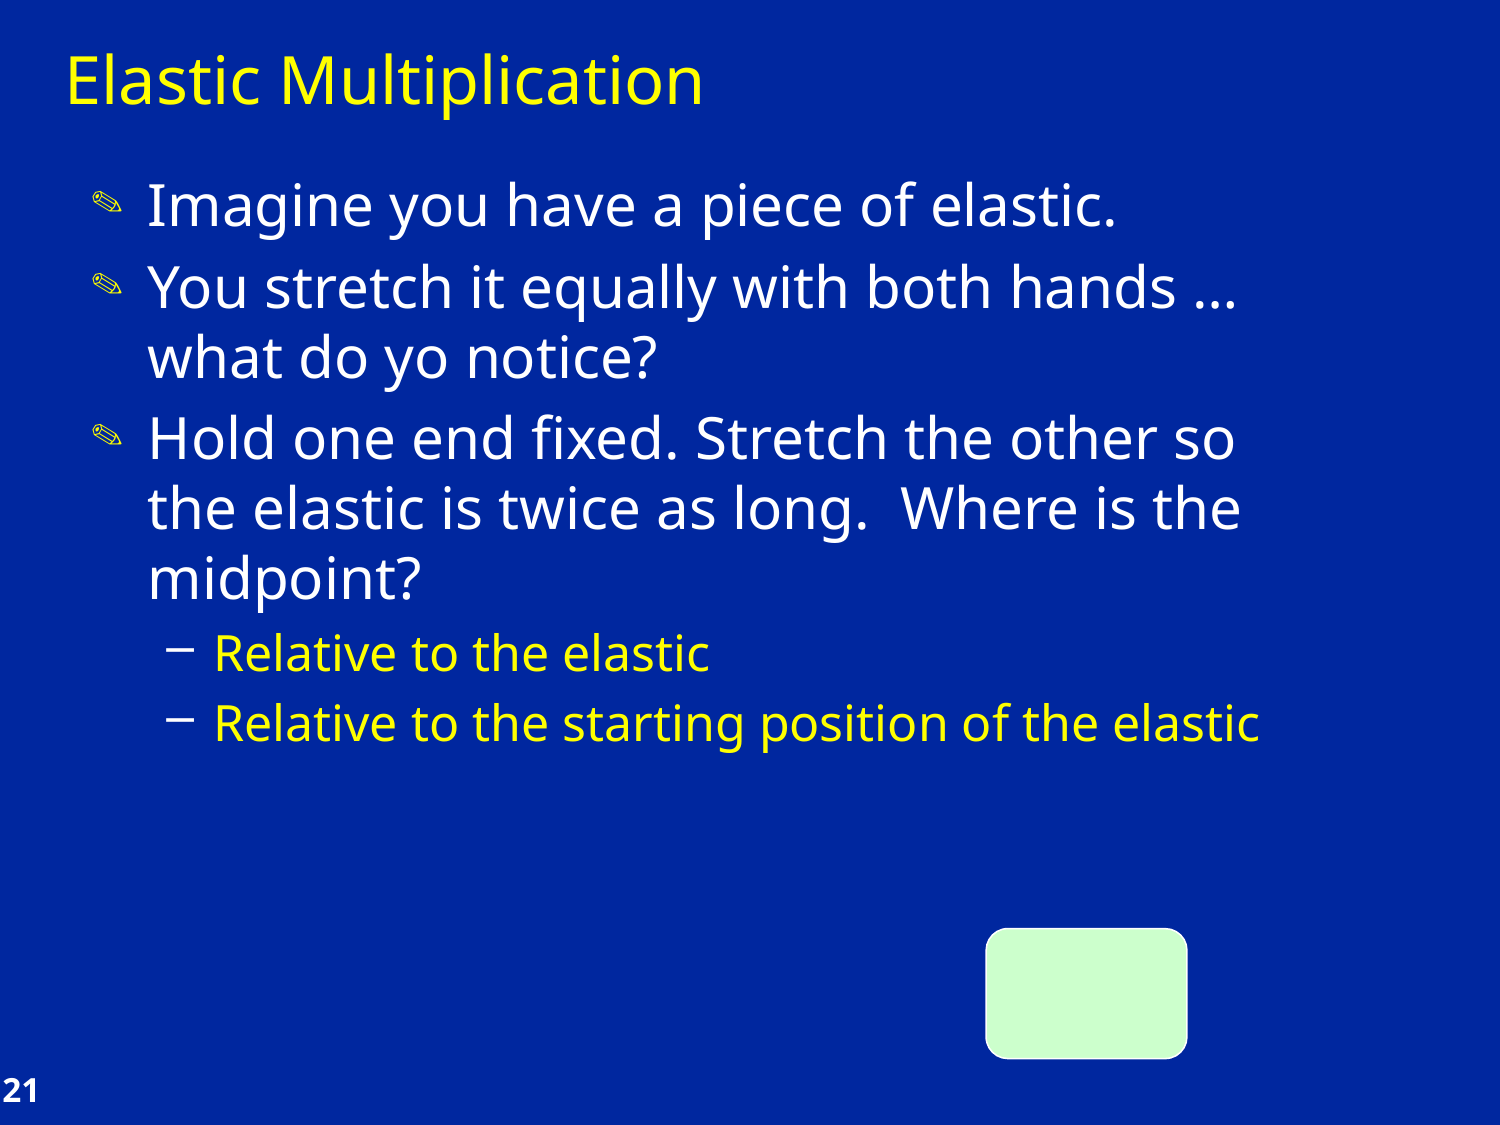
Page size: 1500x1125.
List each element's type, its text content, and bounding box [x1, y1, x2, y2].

text_box [986, 928, 1187, 1059]
title Elastic Multiplication [49, 24, 1326, 126]
list Imagine you have a piece of elastic. You stretch it equally with both hands … what do yo notice? Hold one end fixed. Stretch the other so the elastic is twice as long. Where is the midpoint? Relative to the elastic Relative to the starting position of the elastic [76, 160, 1345, 837]
